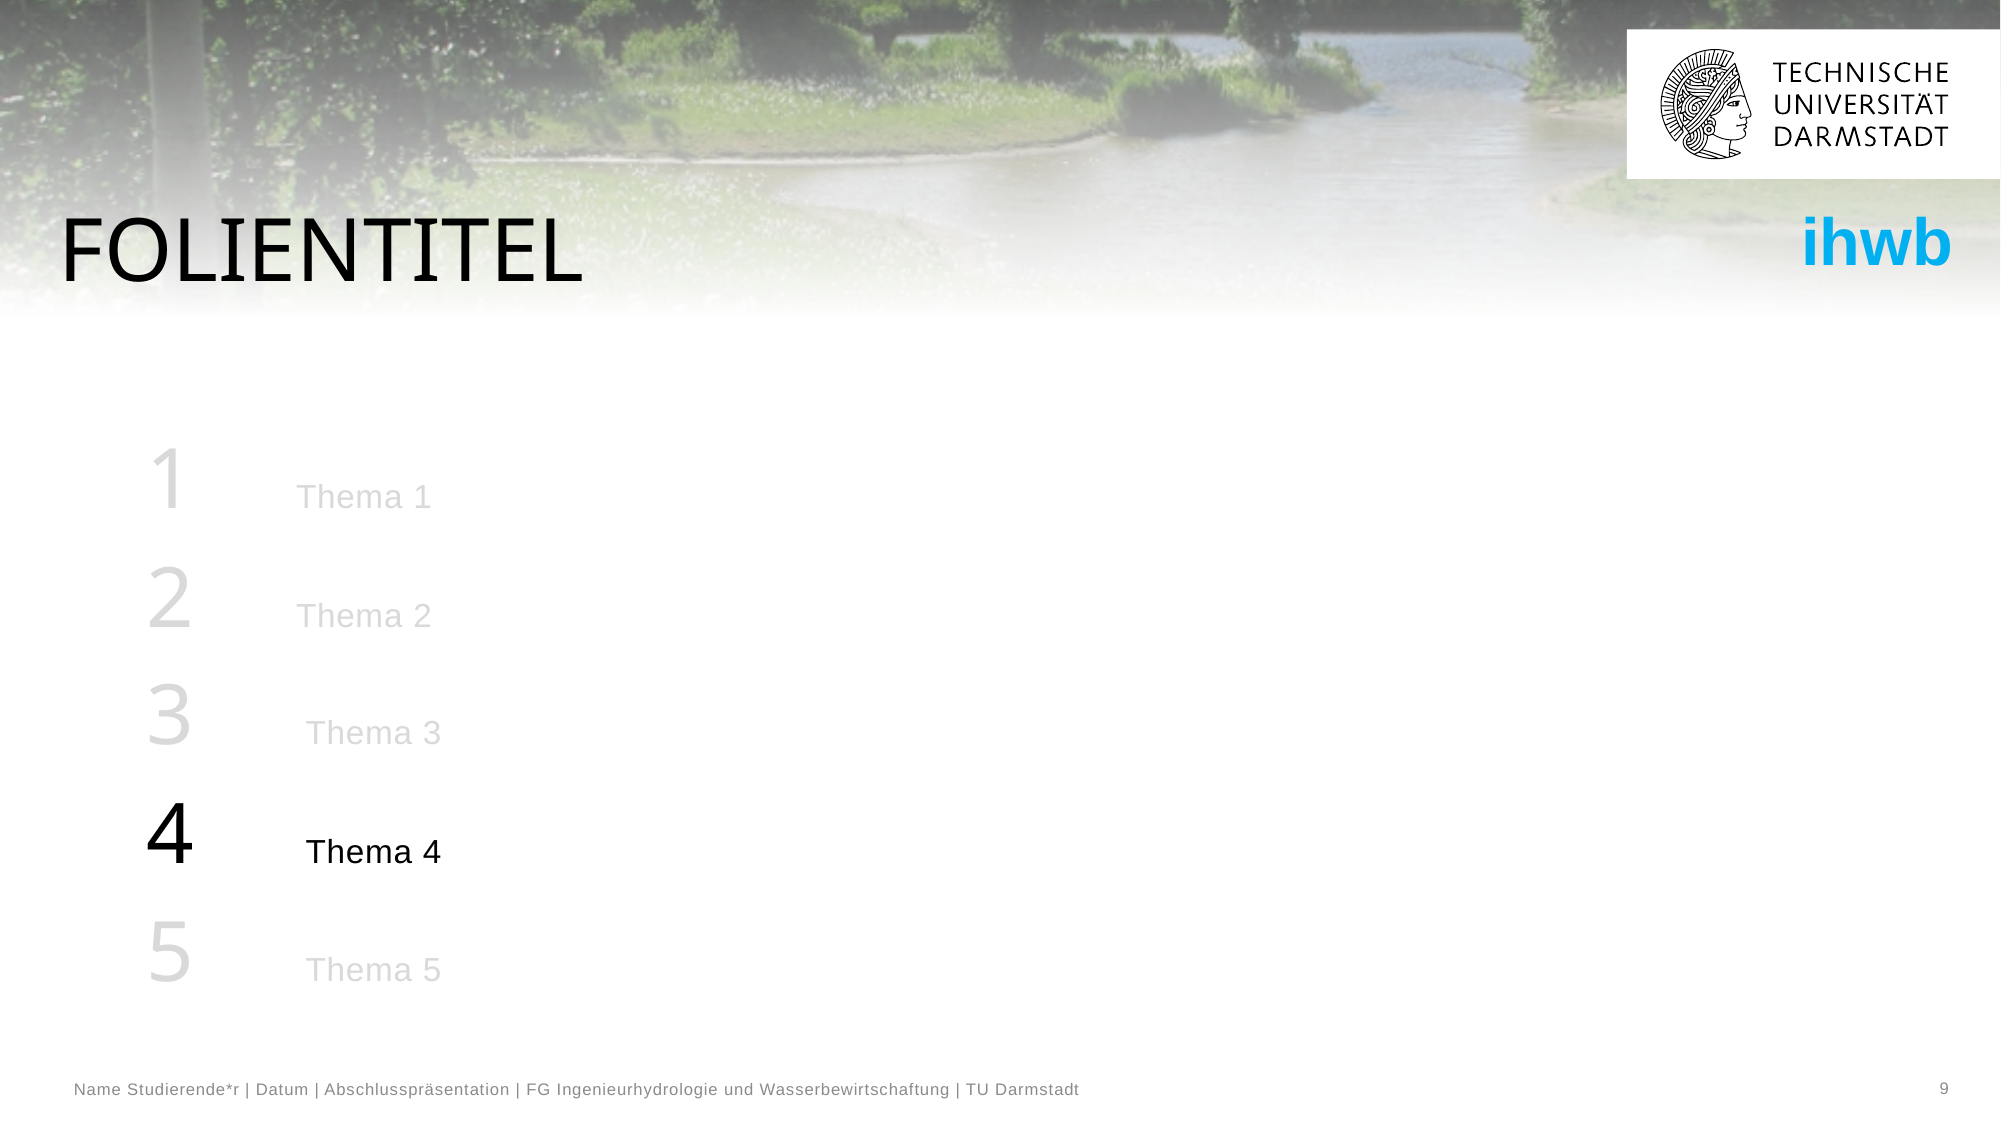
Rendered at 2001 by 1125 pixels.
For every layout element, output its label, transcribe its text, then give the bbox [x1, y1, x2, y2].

text_box 2 Thema 2 [0, 555, 815, 646]
text_box 5 Thema 5 [0, 909, 815, 1000]
picture [0, 0, 2001, 386]
text_box 3 Thema 3 [0, 673, 815, 764]
slide_number 9 [1708, 1075, 1949, 1106]
title FolienTitel [59, 120, 1532, 298]
text_box 4 Thema 4 [0, 791, 941, 882]
text_box 1 Thema 1 [0, 436, 815, 527]
